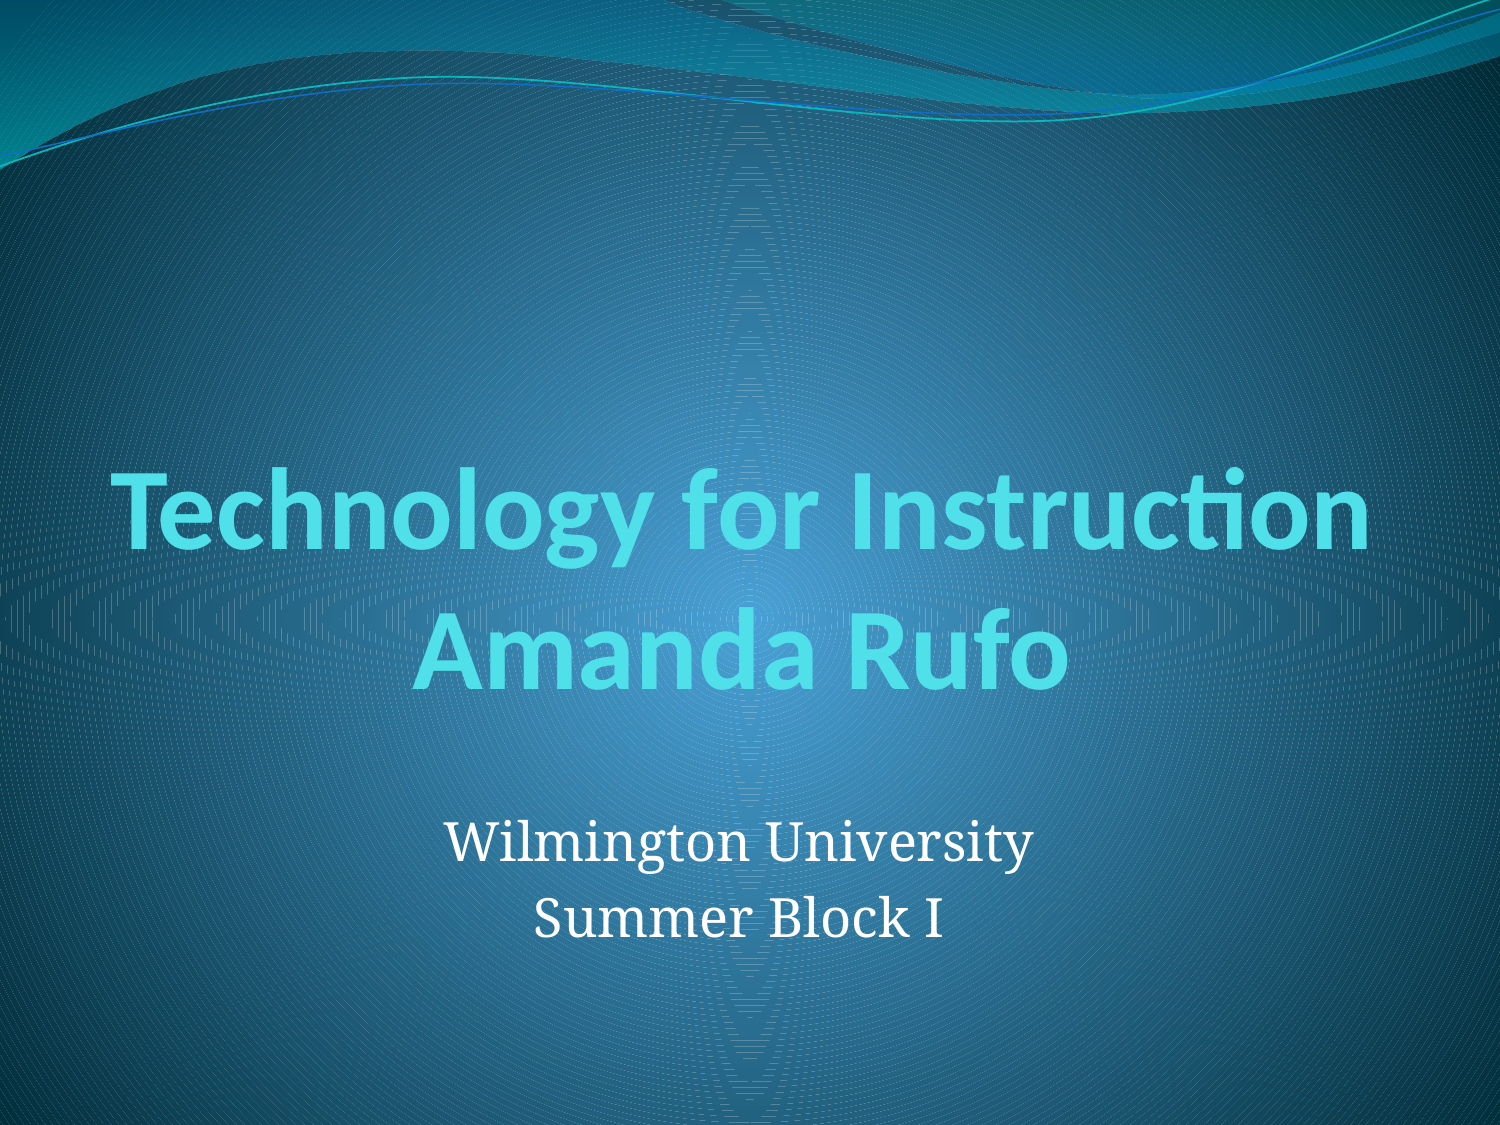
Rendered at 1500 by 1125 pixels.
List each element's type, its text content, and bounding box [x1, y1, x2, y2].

subtitle Wilmington University Summer Block I [99, 800, 1389, 1088]
title Technology for Instruction Amanda Rufo [99, 412, 1388, 713]
